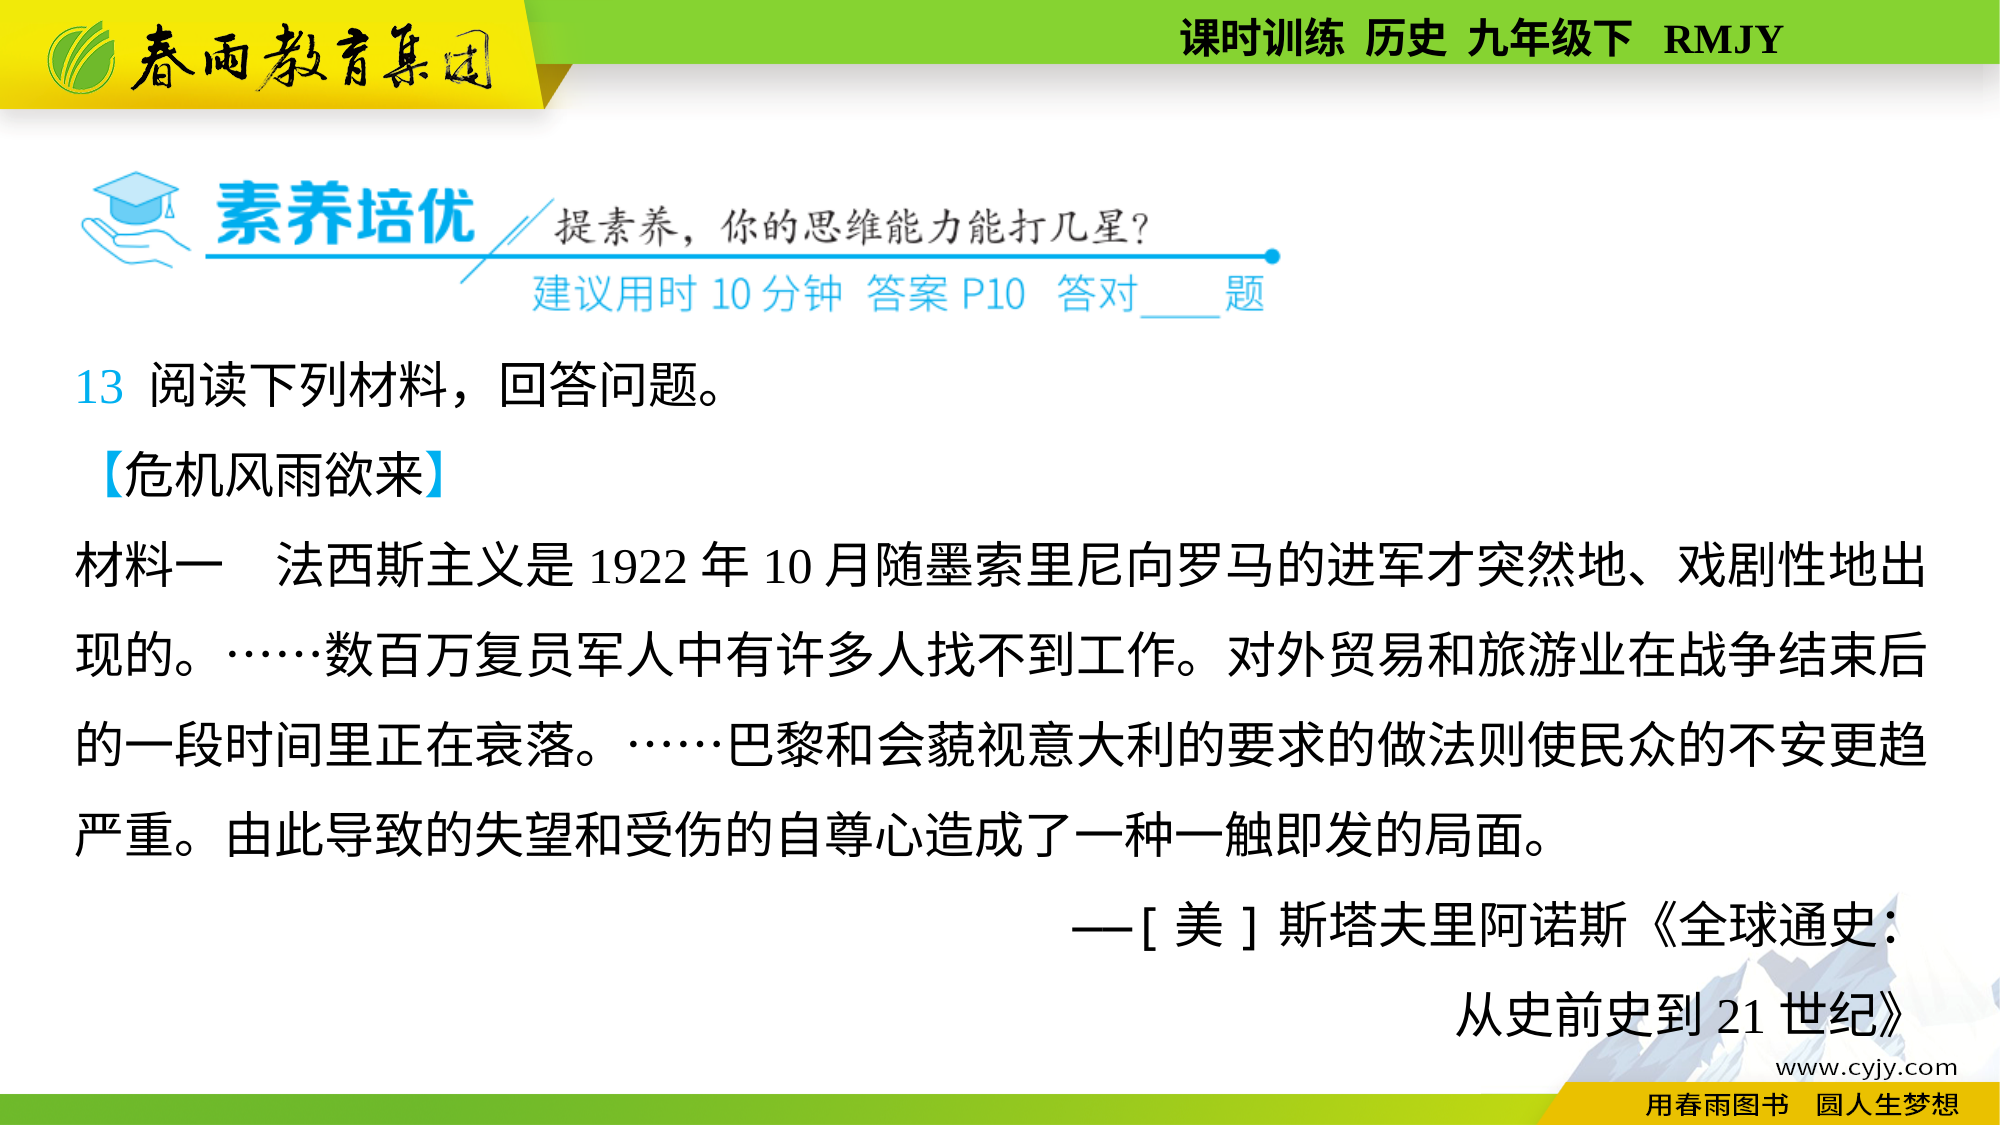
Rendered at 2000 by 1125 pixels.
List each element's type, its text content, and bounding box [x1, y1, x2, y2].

picture [0, 0, 2000, 1125]
list 13 阅读下列材料，回答问题。 【危机风雨欲来】 材料一 法西斯主义是1922年10月随墨索里尼向罗马的进军才突然地、戏剧性地出现的。……数百万复员军人中有许多人找不到工作。对外贸易和旅游业在战争结束后的一段时间里正在衰落。……巴黎和会藐视意大利的要求的做法则使民众的不安更趋严重。由此导致的失望和受伤的自尊心造成了一种一触即发的局面。 ——[美]斯塔夫里阿诺斯《全球通史： 从史前史到21世纪》 [59, 316, 1944, 1059]
